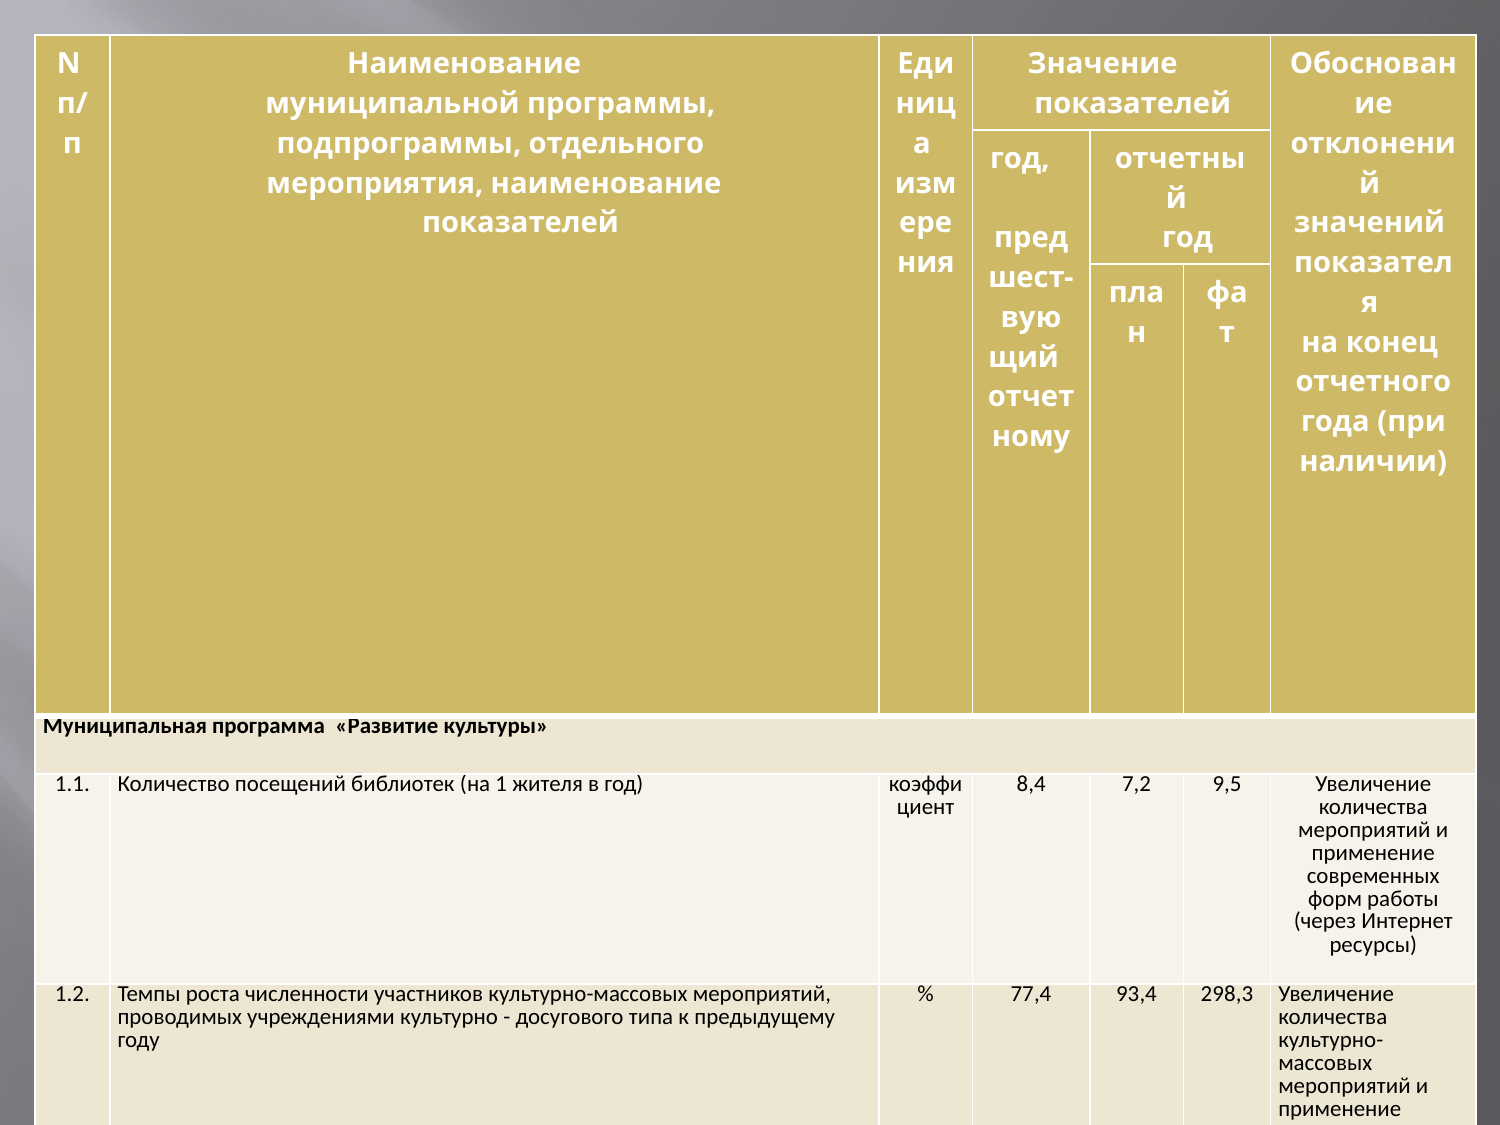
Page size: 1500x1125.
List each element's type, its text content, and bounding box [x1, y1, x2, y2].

table_cell отчетный год [1091, 131, 1270, 263]
table_header Значение показателей [973, 36, 1270, 129]
table_cell 7,2 [1091, 775, 1183, 983]
table_cell 1.1. [36, 775, 109, 983]
table_cell Увеличение количества культурно-массовых мероприятий и применение современных форм работы (через Интернет ресурсы) [1271, 985, 1475, 1125]
table_cell Муниципальная программа «Развитие культуры» [36, 719, 1475, 773]
table_cell Увеличение количества мероприятий и применение современных форм работы (через Интернет ресурсы) [1271, 775, 1475, 983]
table_cell год, предшест- вующий отчетному [973, 131, 1089, 713]
table_header Единица измерения [880, 36, 972, 713]
table_cell Темпы роста численности участников культурно-массовых мероприятий, проводимых учреждениями культурно - досугового типа к предыдущему году [111, 985, 878, 1125]
table_cell план [1091, 265, 1183, 713]
table_cell коэффициент [880, 775, 972, 983]
table_cell Количество посещений библиотек (на 1 жителя в год) [111, 775, 878, 983]
table_header N п/п [36, 36, 109, 713]
table_cell фат [1184, 265, 1270, 713]
table_cell 77,4 [973, 985, 1089, 1125]
table_header Наименование муниципальной программы, подпрограммы, отдельного мероприятия, наименование показателей [111, 36, 878, 713]
table_cell 298,3 [1184, 985, 1270, 1125]
table_cell % [880, 985, 972, 1125]
table_cell 8,4 [973, 775, 1089, 983]
table_cell 9,5 [1184, 775, 1270, 983]
table_header Обоснование отклонений значений показателя на конец отчетного года (при наличии) [1271, 36, 1475, 713]
table_cell 93,4 [1091, 985, 1183, 1125]
table_cell 1.2. [36, 985, 109, 1125]
